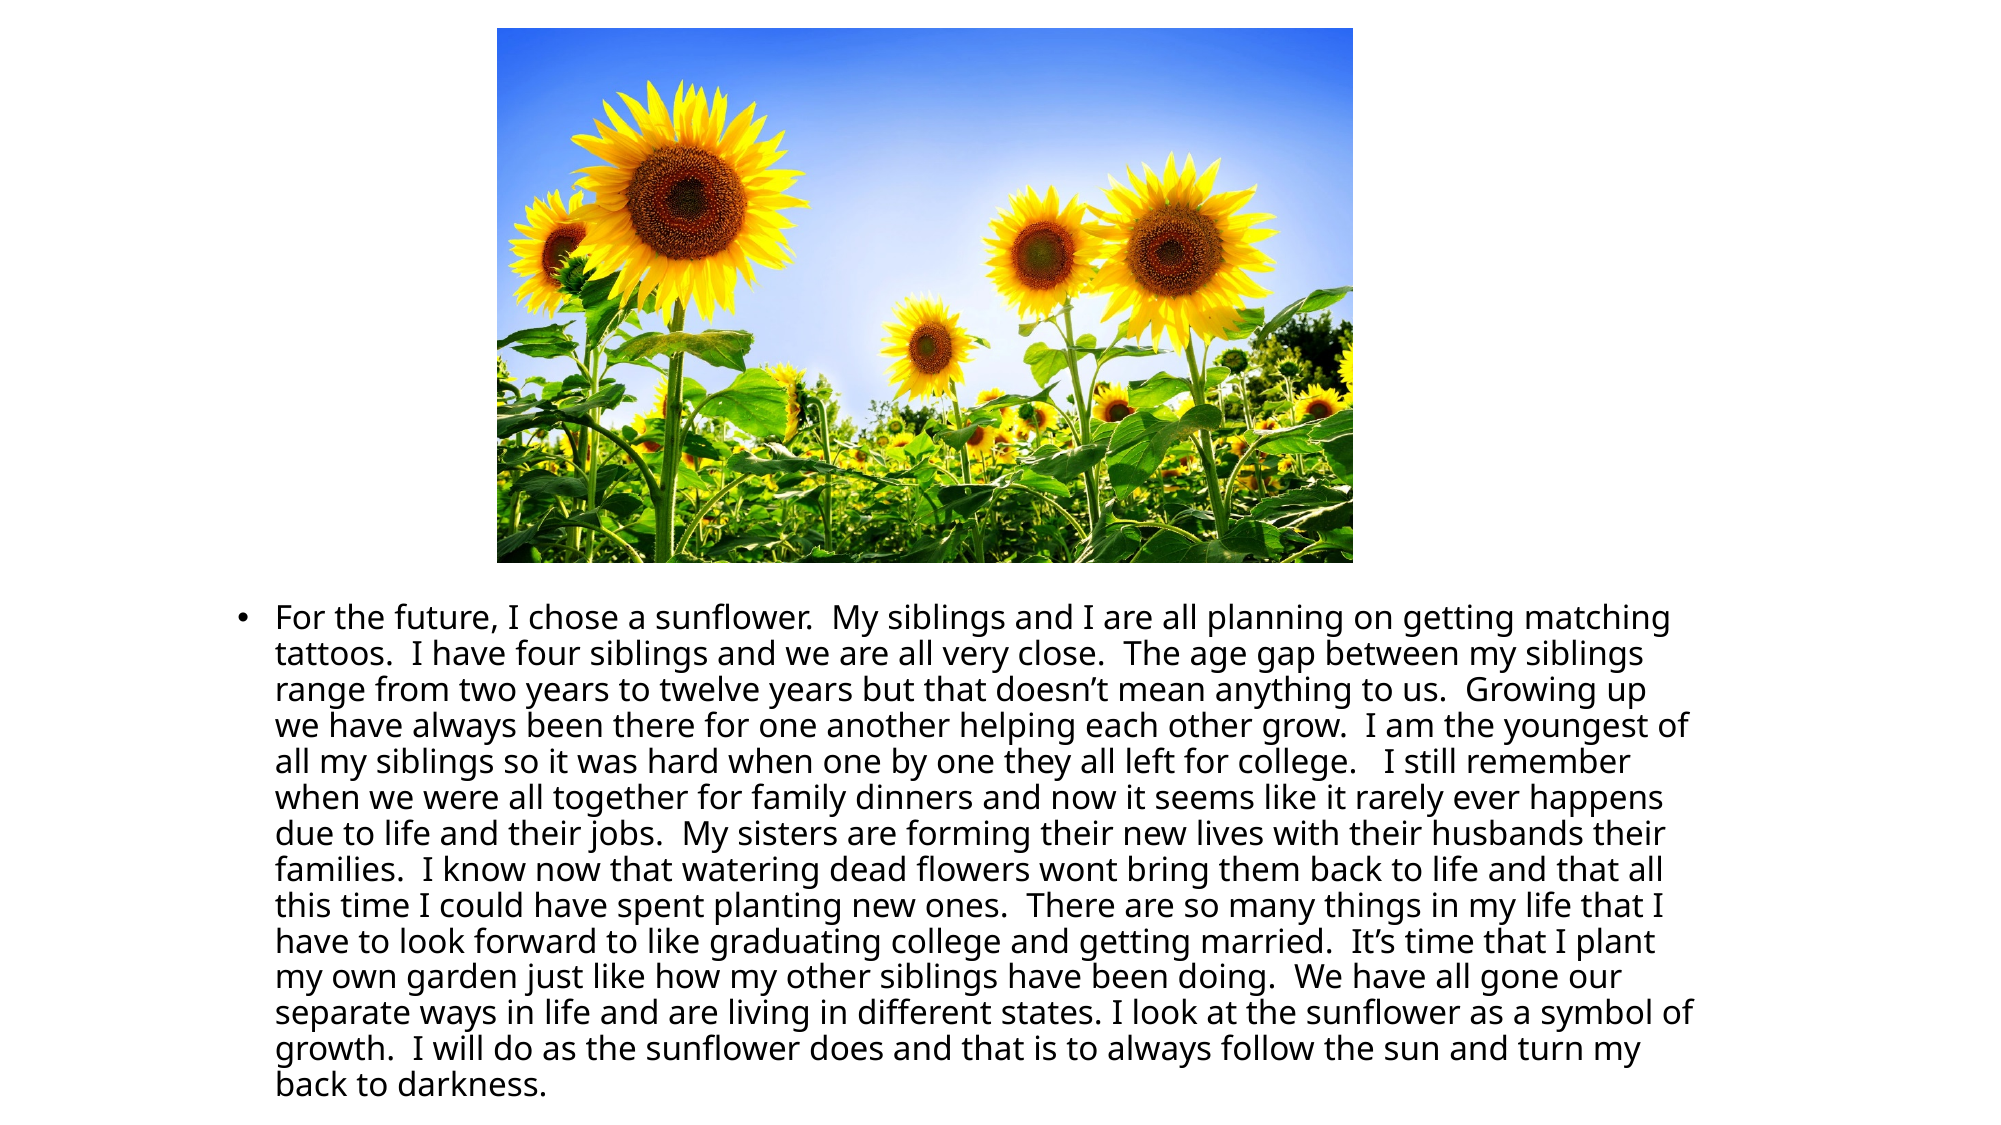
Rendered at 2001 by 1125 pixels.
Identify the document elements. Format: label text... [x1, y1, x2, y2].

list For the future, I chose a sunflower. My siblings and I are all planning on getting matching tattoos. I have four siblings and we are all very close. The age gap between my siblings range from two years to twelve years but that doesn’t mean anything to us. Growing up we have always been there for one another helping each other grow. I am the youngest of all my siblings so it was hard when one by one they all left for college. I still remember when we were all together for family dinners and now it seems like it rarely ever happens due to life and their jobs. My sisters are forming their new lives with their husbands their families. I know now that watering dead flowers wont bring them back to life and that all this time I could have spent planting new ones. There are so many things in my life that I have to look forward to like graduating college and getting married. It’s time that I plant my own garden just like how my other siblings have been doing. We have all gone our separate ways in life and are living in different states. I look at the sunflower as a symbol of growth. I will do as the sunflower does and that is to always follow the sun and turn my back to darkness. [222, 593, 1714, 1078]
picture [497, 28, 1353, 563]
